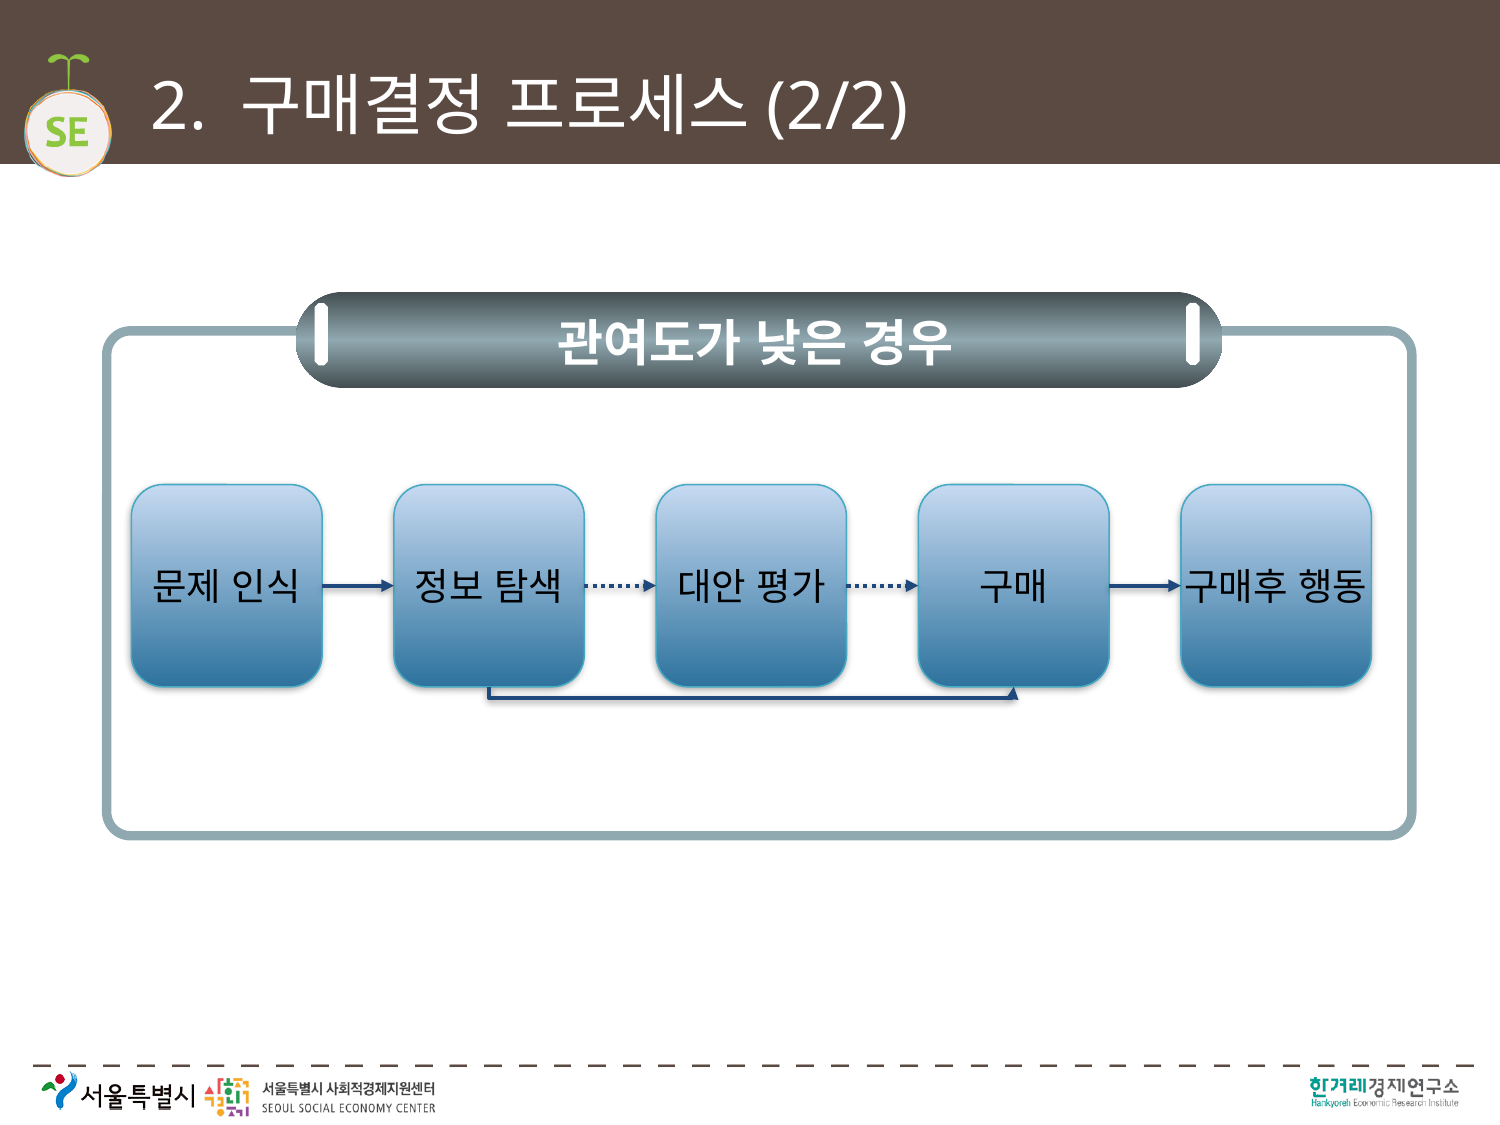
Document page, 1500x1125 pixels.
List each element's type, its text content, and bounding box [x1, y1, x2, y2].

text_box [314, 303, 327, 366]
text_box 정보 탐색 [393, 483, 586, 688]
text_box [106, 330, 1412, 836]
text_box 구매후 행동 [1180, 483, 1373, 688]
text_box 구매 [917, 483, 1110, 688]
text_box 문제 인식 [130, 483, 323, 688]
picture [0, 0, 1500, 1125]
title 2. 구매결정 프로세스(2/2) [135, 45, 1463, 161]
text_box 대안 평가 [758, 483, 848, 688]
text_box 대안 평가 [655, 483, 746, 688]
text_box [1186, 302, 1200, 365]
text_box [756, 591, 1006, 696]
text_box 관여도가 낮은 경우 [327, 304, 1185, 380]
text_box [295, 291, 1223, 389]
text_box [1017, 509, 1374, 695]
text_box [127, 497, 751, 836]
text_box [746, 427, 751, 483]
